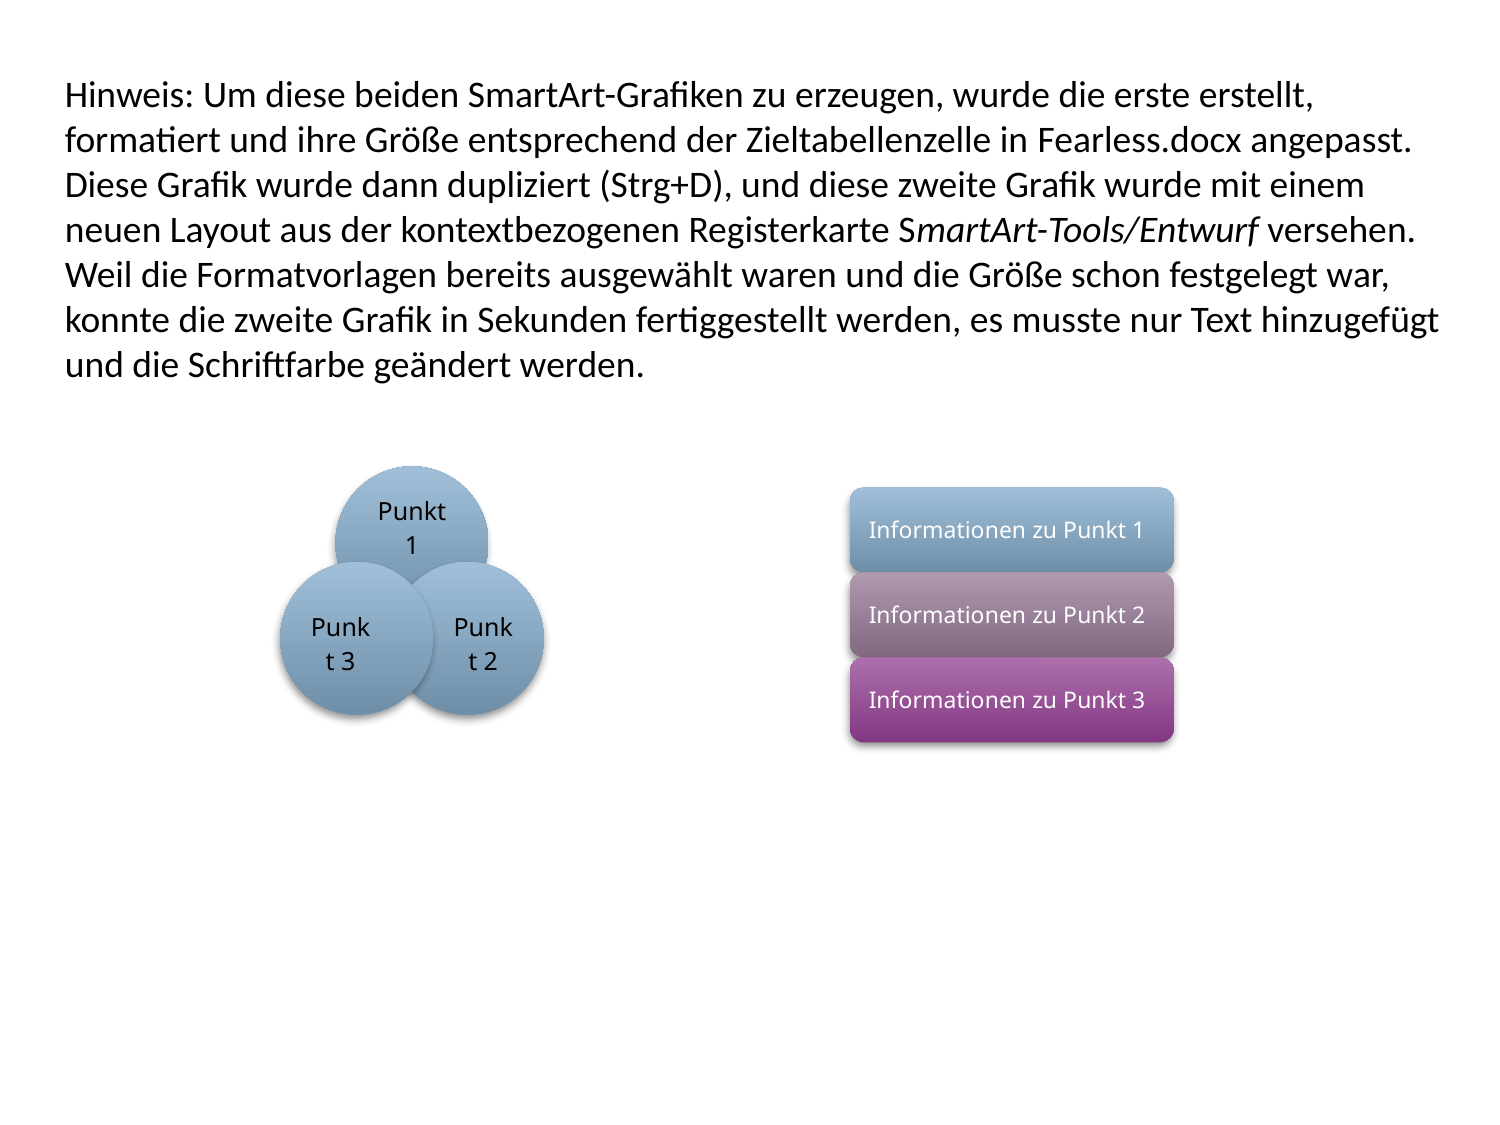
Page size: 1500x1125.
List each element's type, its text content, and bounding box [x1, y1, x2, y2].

text_box Hinweis: Um diese beiden SmartArt-Grafiken zu erzeugen, wurde die erste erstellt, formatiert und ihre Größe entsprechend der Zieltabellenzelle in Fearless.docx angepasst. Diese Grafik wurde dann dupliziert (Strg+D), und diese zweite Grafik wurde mit einem neuen Layout aus der kontextbezogenen Registerkarte SmartArt-Tools/Entwurf versehen. Weil die Formatvorlagen bereits ausgewählt waren und die Größe schon festgelegt war, konnte die zweite Grafik in Sekunden fertiggestellt werden, es musste nur Text hinzugefügt und die Schriftfarbe geändert werden. [49, 62, 1475, 393]
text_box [249, 478, 575, 735]
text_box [849, 487, 1175, 743]
